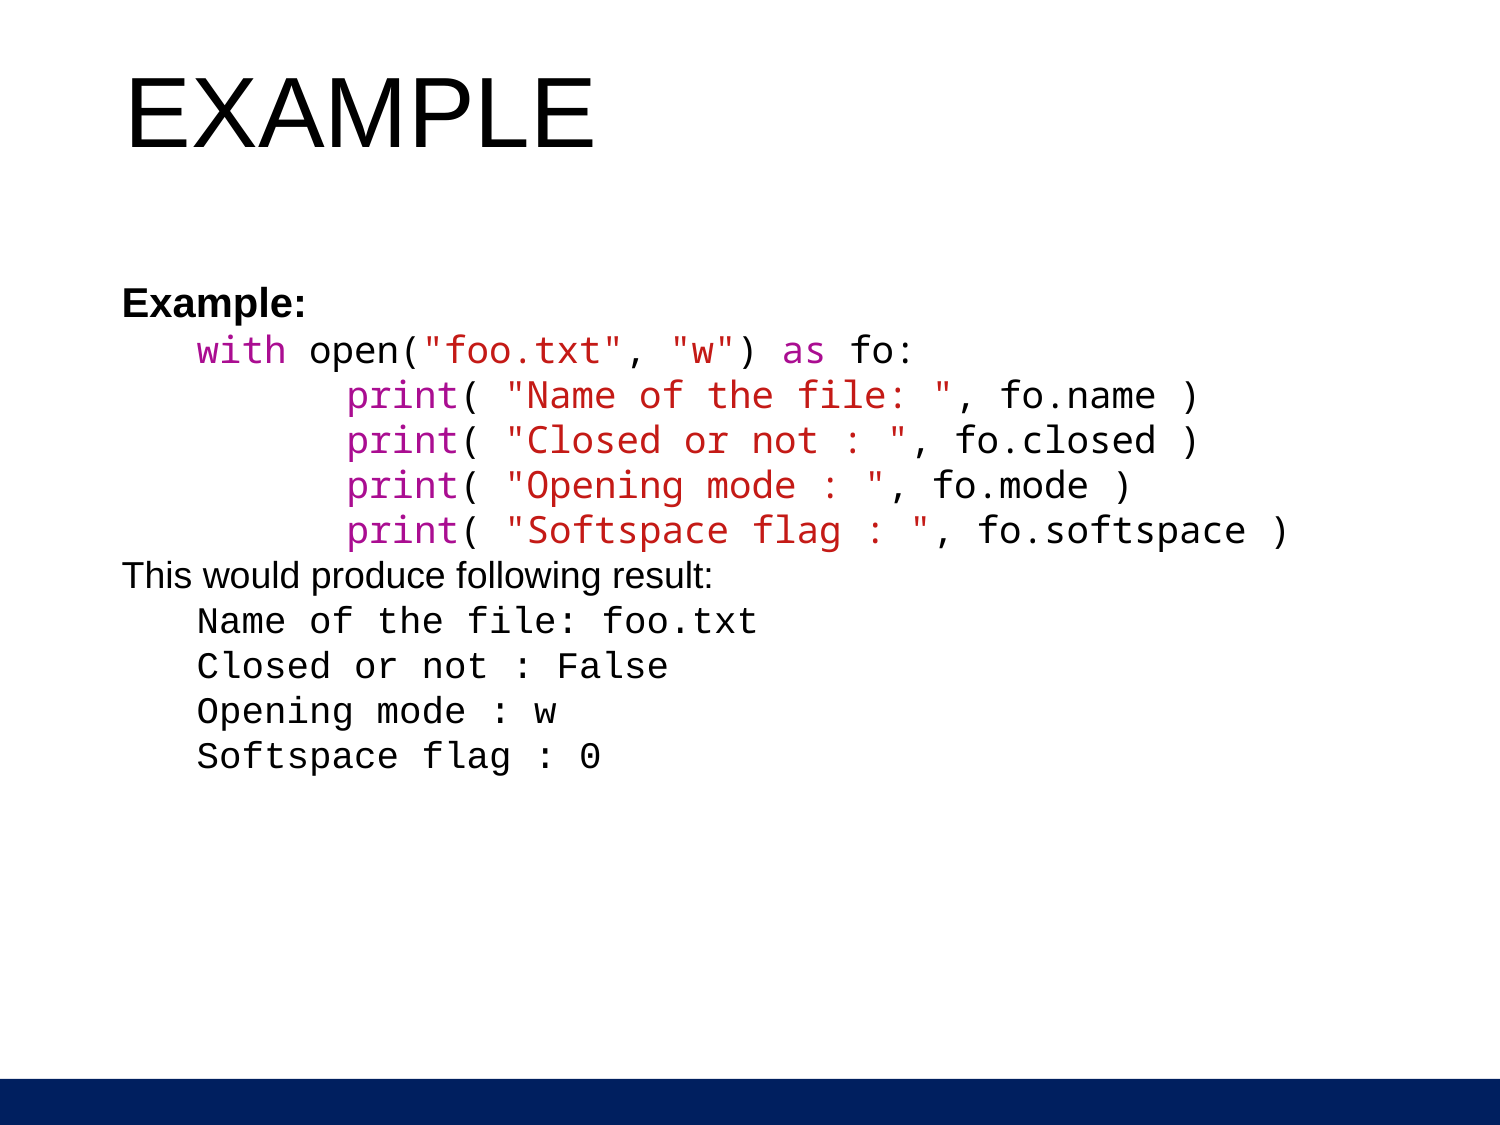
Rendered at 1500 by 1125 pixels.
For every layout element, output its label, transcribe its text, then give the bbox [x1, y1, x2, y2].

list Example: with open("foo.txt", "w") as fo: print( "Name of the file: ", fo.name ) print( "Closed or not : ", fo.closed ) print( "Opening mode : ", fo.mode ) print( "Softspace flag : ", fo.softspace ) This would produce following result: Name of the file: foo.txt Closed or not : False Opening mode : w Softspace flag : 0 [121, 275, 1379, 781]
title EXAMPLE [124, 47, 1376, 170]
